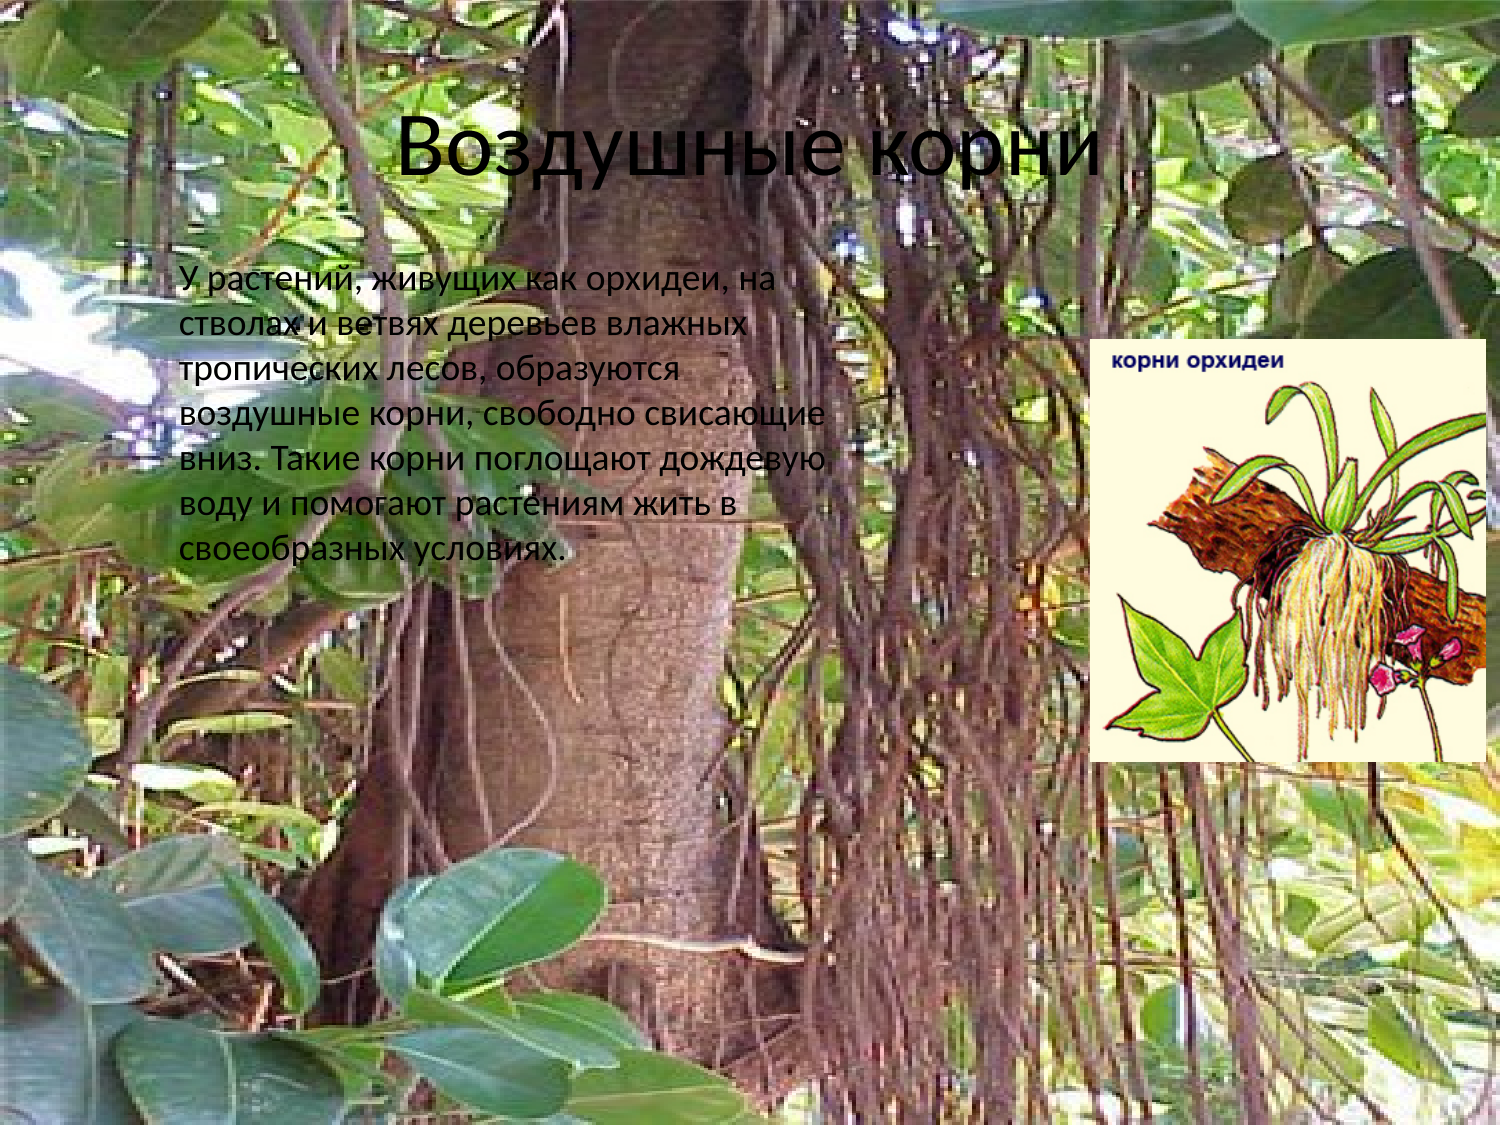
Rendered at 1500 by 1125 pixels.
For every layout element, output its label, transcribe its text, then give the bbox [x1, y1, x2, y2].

text_box У растений, живущих как орхидеи, на стволах и ветвях деревьев влажных тропических лесов, образуются воздушные корни, свободно свисающие вниз. Такие корни поглощают дождевую воду и помогают растениям жить в своеобразных условиях. [163, 246, 856, 576]
picture [0, 0, 1500, 1125]
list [1089, 339, 1500, 762]
title Воздушные корни [75, 45, 1425, 233]
